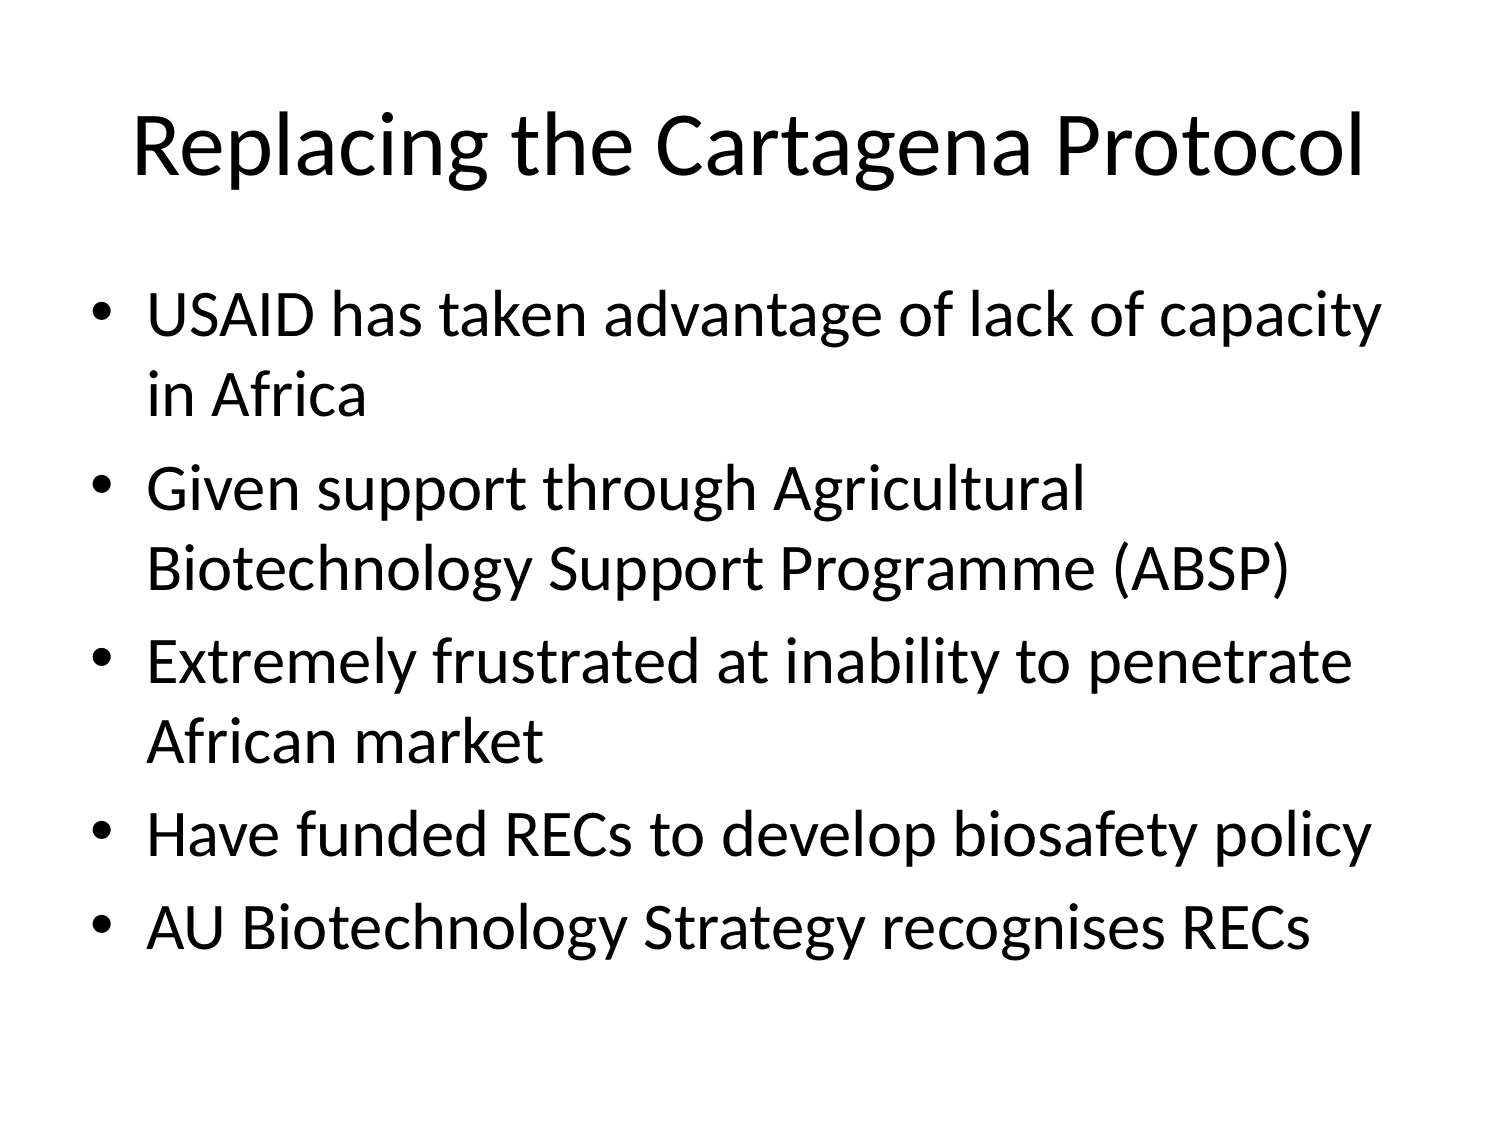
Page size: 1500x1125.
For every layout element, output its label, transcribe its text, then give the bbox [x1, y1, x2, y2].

title Replacing the Cartagena Protocol [74, 44, 1426, 233]
list USAID has taken advantage of lack of capacity in Africa Given support through Agricultural Biotechnology Support Programme (ABSP) Extremely frustrated at inability to penetrate African market Have funded RECs to develop biosafety policy AU Biotechnology Strategy recognises RECs [74, 262, 1426, 1006]
